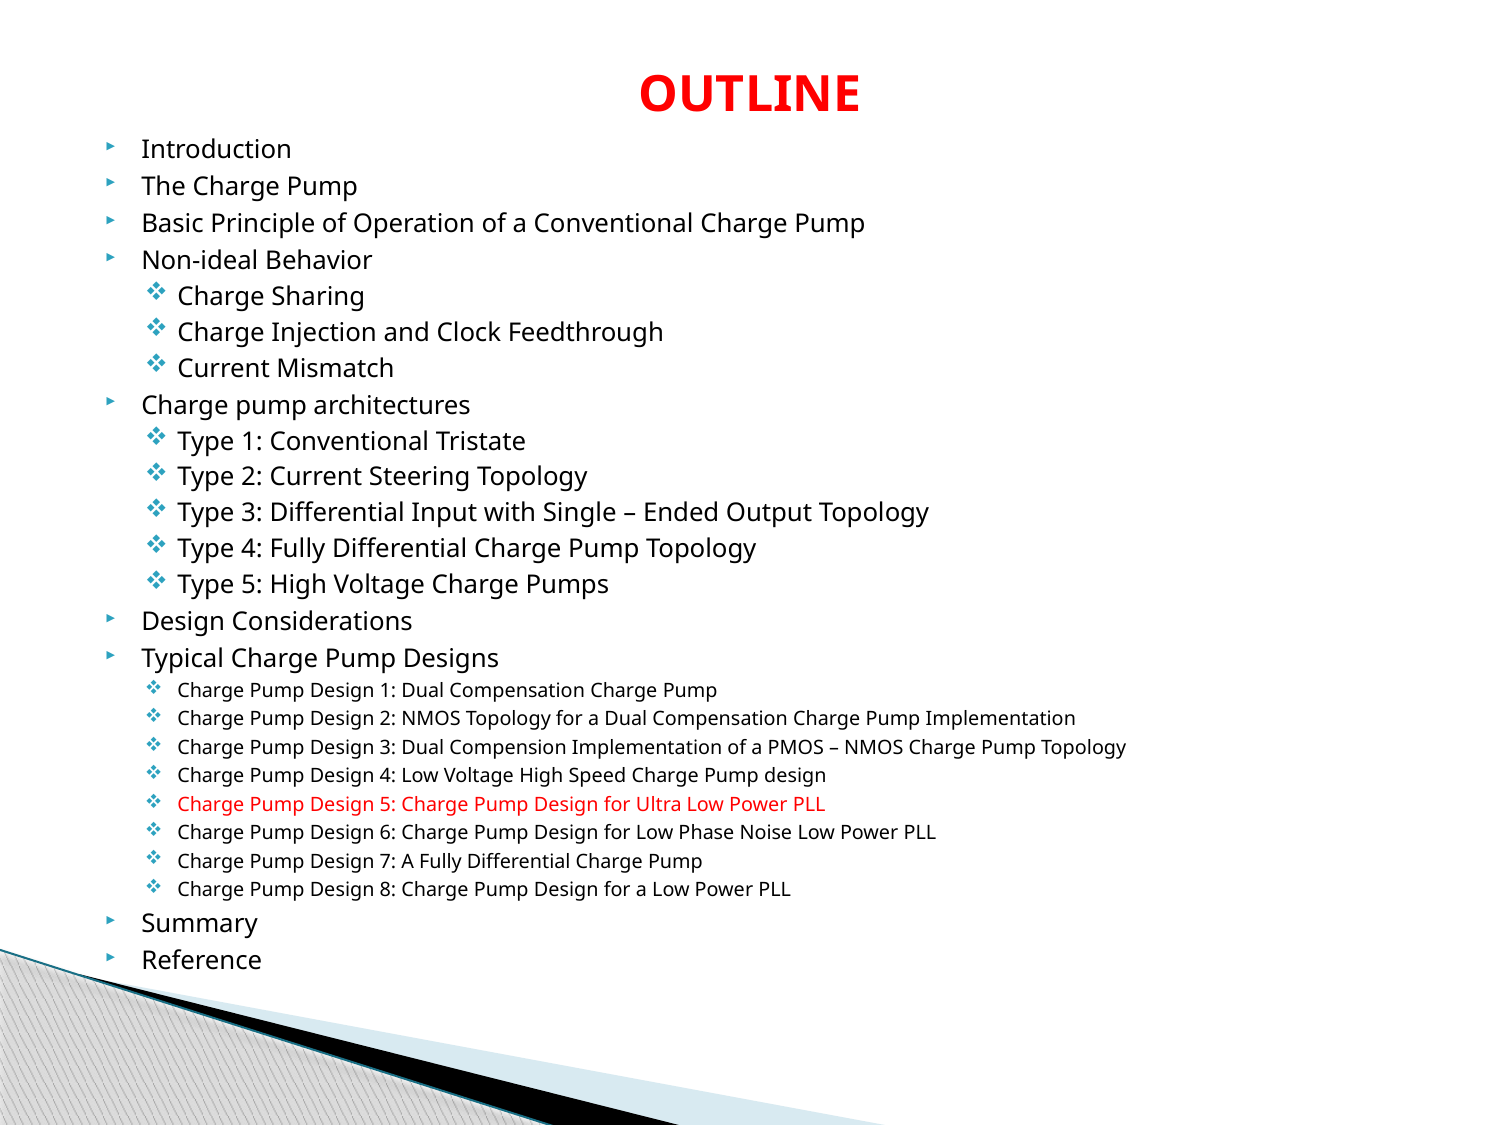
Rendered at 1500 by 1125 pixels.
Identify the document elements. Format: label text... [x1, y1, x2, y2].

list Introduction The Charge Pump Basic Principle of Operation of a Conventional Charge Pump Non-ideal Behavior Charge Sharing Charge Injection and Clock Feedthrough Current Mismatch Charge pump architectures Type 1: Conventional Tristate Type 2: Current Steering Topology Type 3: Differential Input with Single – Ended Output Topology Type 4: Fully Differential Charge Pump Topology Type 5: High Voltage Charge Pumps Design Considerations Typical Charge Pump Designs Charge Pump Design 1: Dual Compensation Charge Pump Charge Pump Design 2: NMOS Topology for a Dual Compensation Charge Pump Implementation Charge Pump Design 3: Dual Compension Implementation of a PMOS – NMOS Charge Pump Topology Charge Pump Design 4: Low Voltage High Speed Charge Pump design Charge Pump Design 5: Charge Pump Design for Ultra Low Power PLL Charge Pump Design 6: Charge Pump Design for Low Phase Noise Low Power PLL Charge Pump Design 7: A Fully Differential Charge Pump Charge Pump Design 8: Charge Pump Design for a Low Power PLL Summary Reference [75, 138, 1425, 986]
title OUTLINE [75, 45, 1425, 138]
